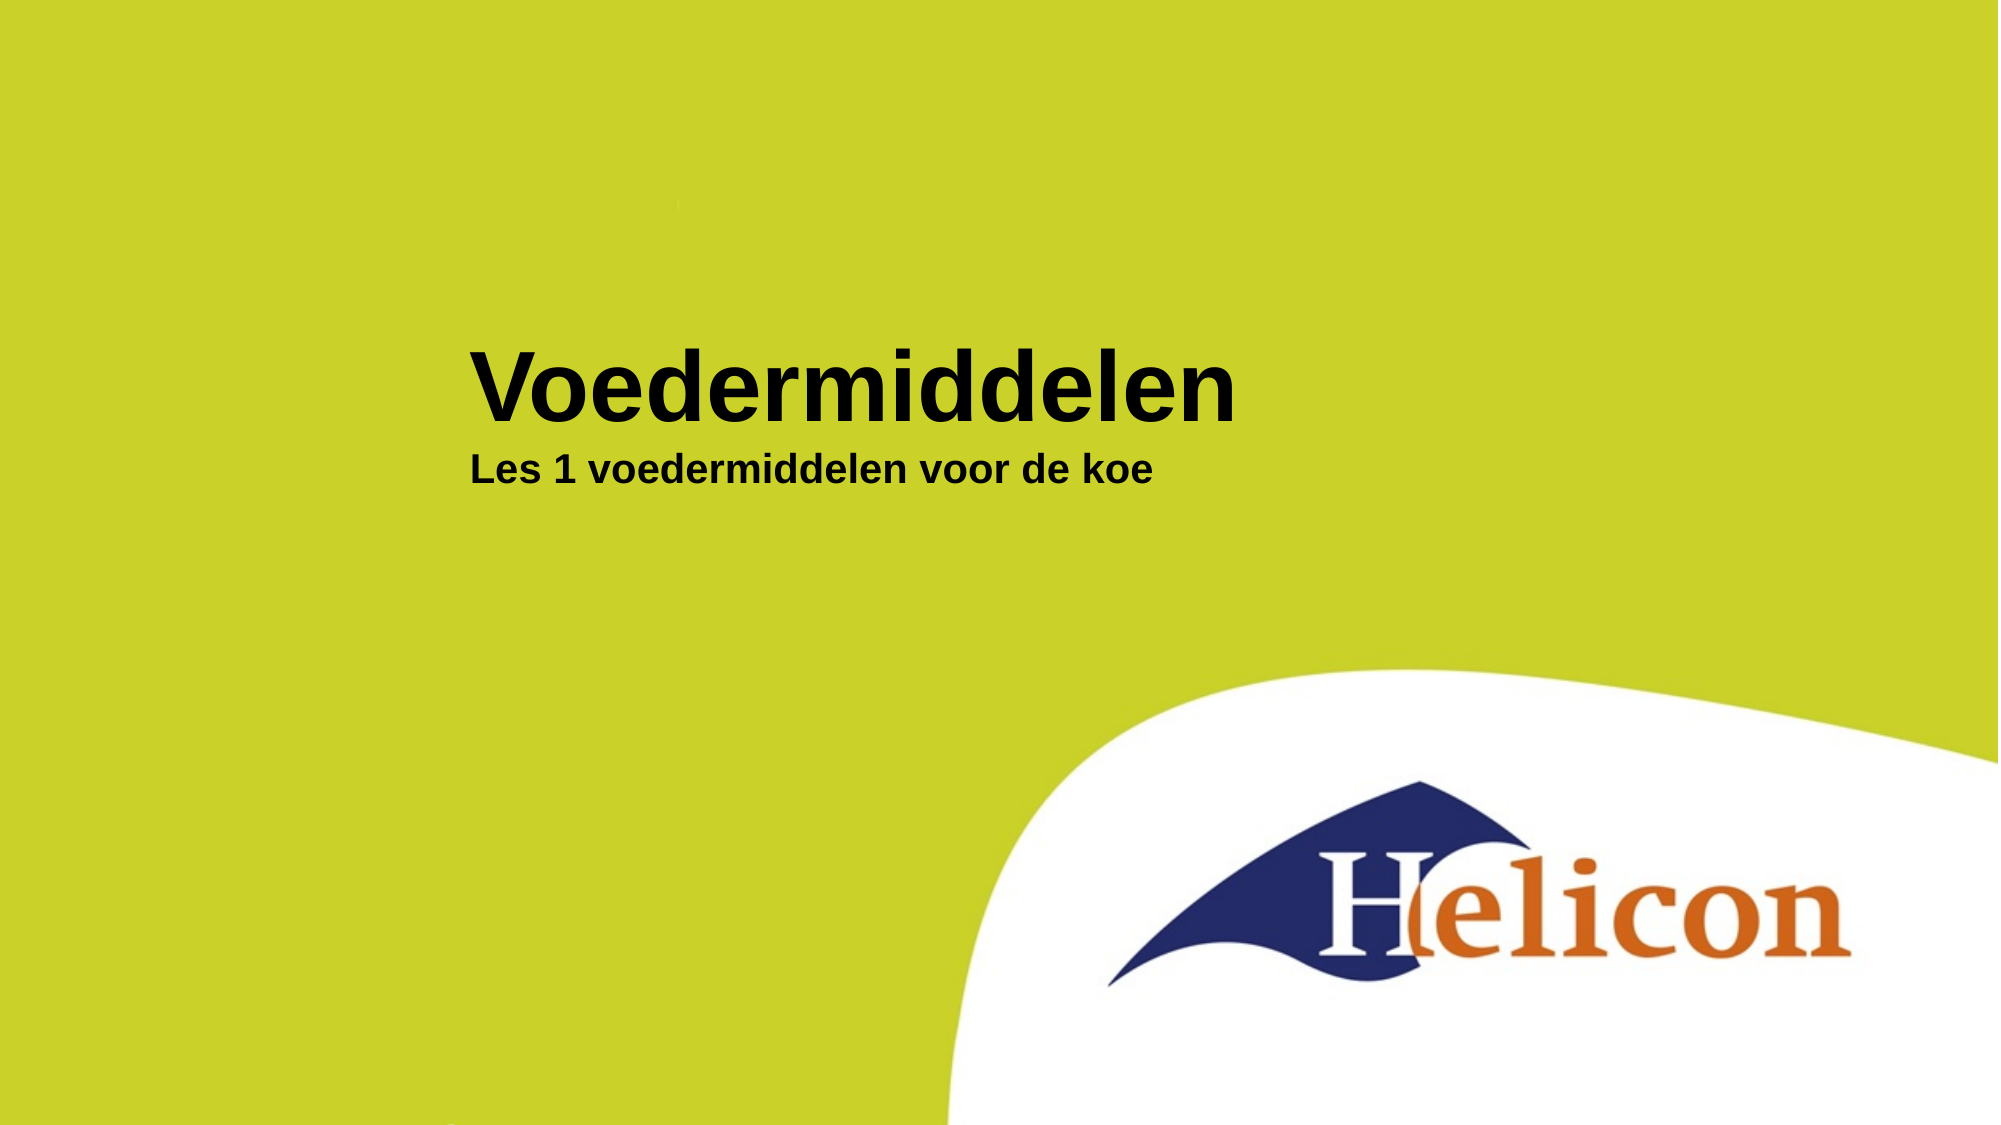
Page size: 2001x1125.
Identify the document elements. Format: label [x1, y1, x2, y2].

text_box [3, 0, 1998, 1125]
